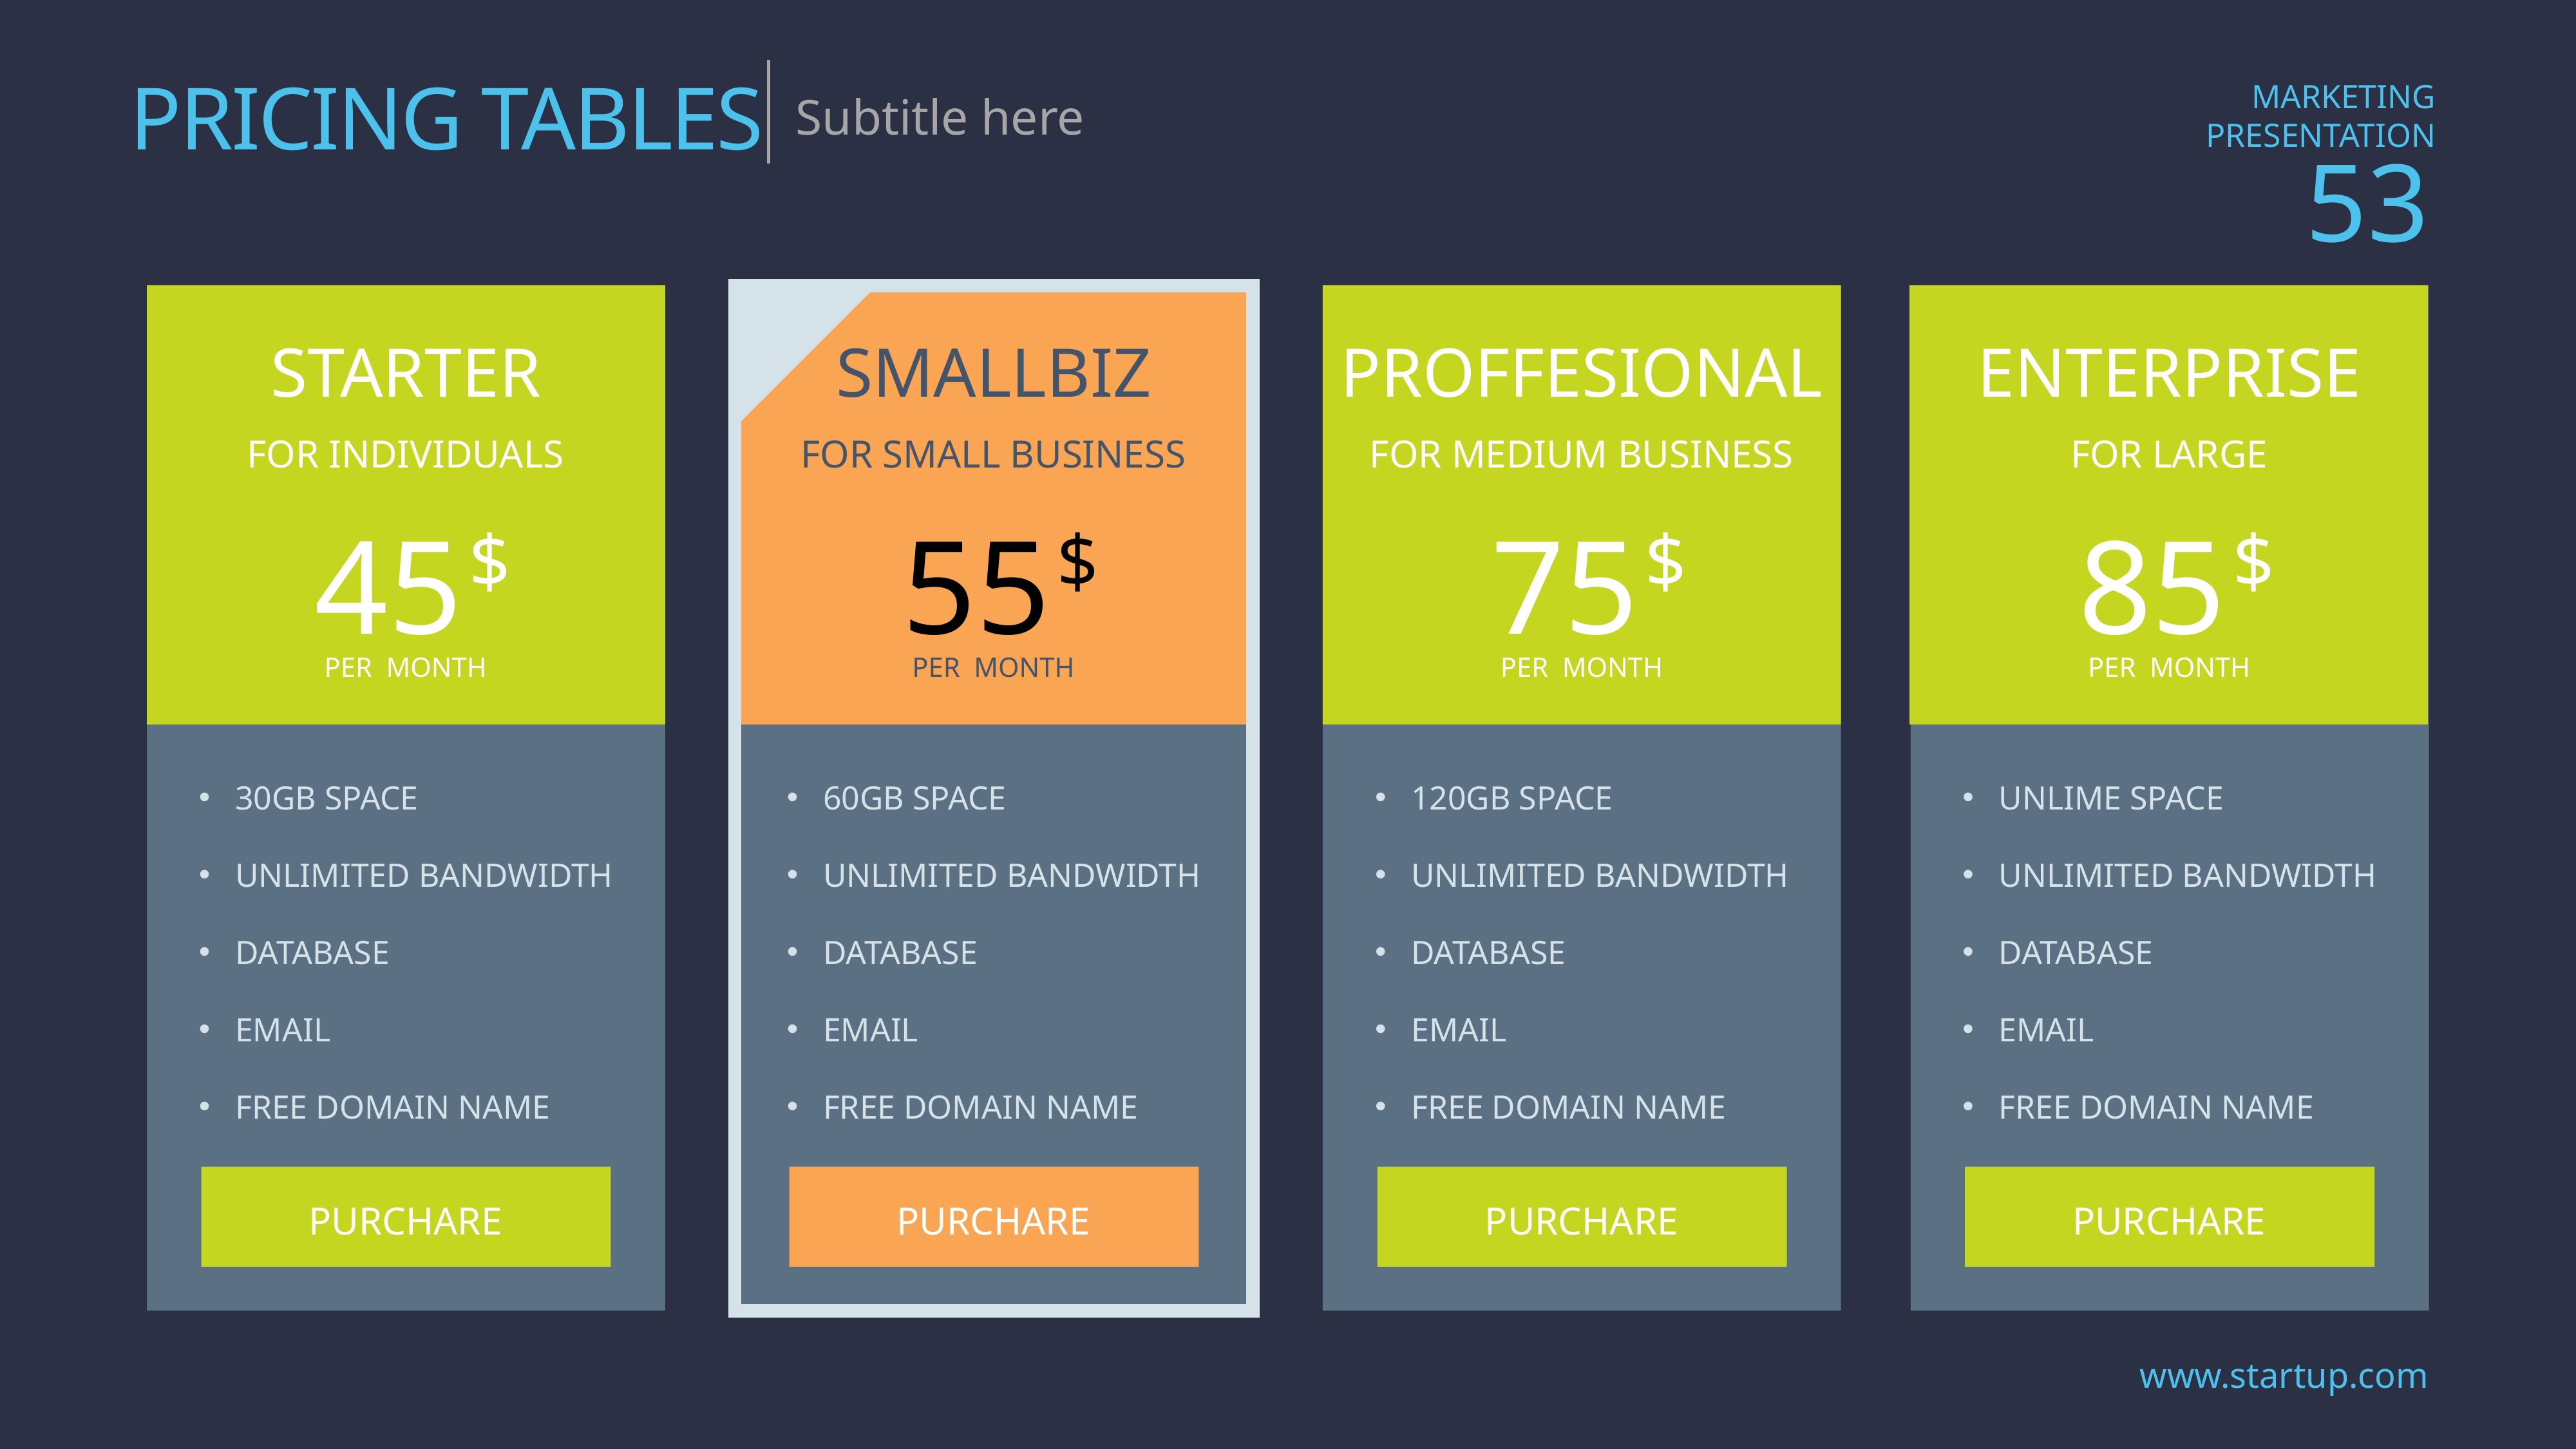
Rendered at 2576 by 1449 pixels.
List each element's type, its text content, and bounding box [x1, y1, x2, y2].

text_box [1909, 285, 2429, 1311]
text_box Subtitle here [786, 81, 1094, 149]
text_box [147, 285, 665, 1311]
text_box PRICING TABLES [129, 63, 764, 167]
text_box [1322, 285, 1841, 1311]
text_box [735, 285, 1253, 1311]
